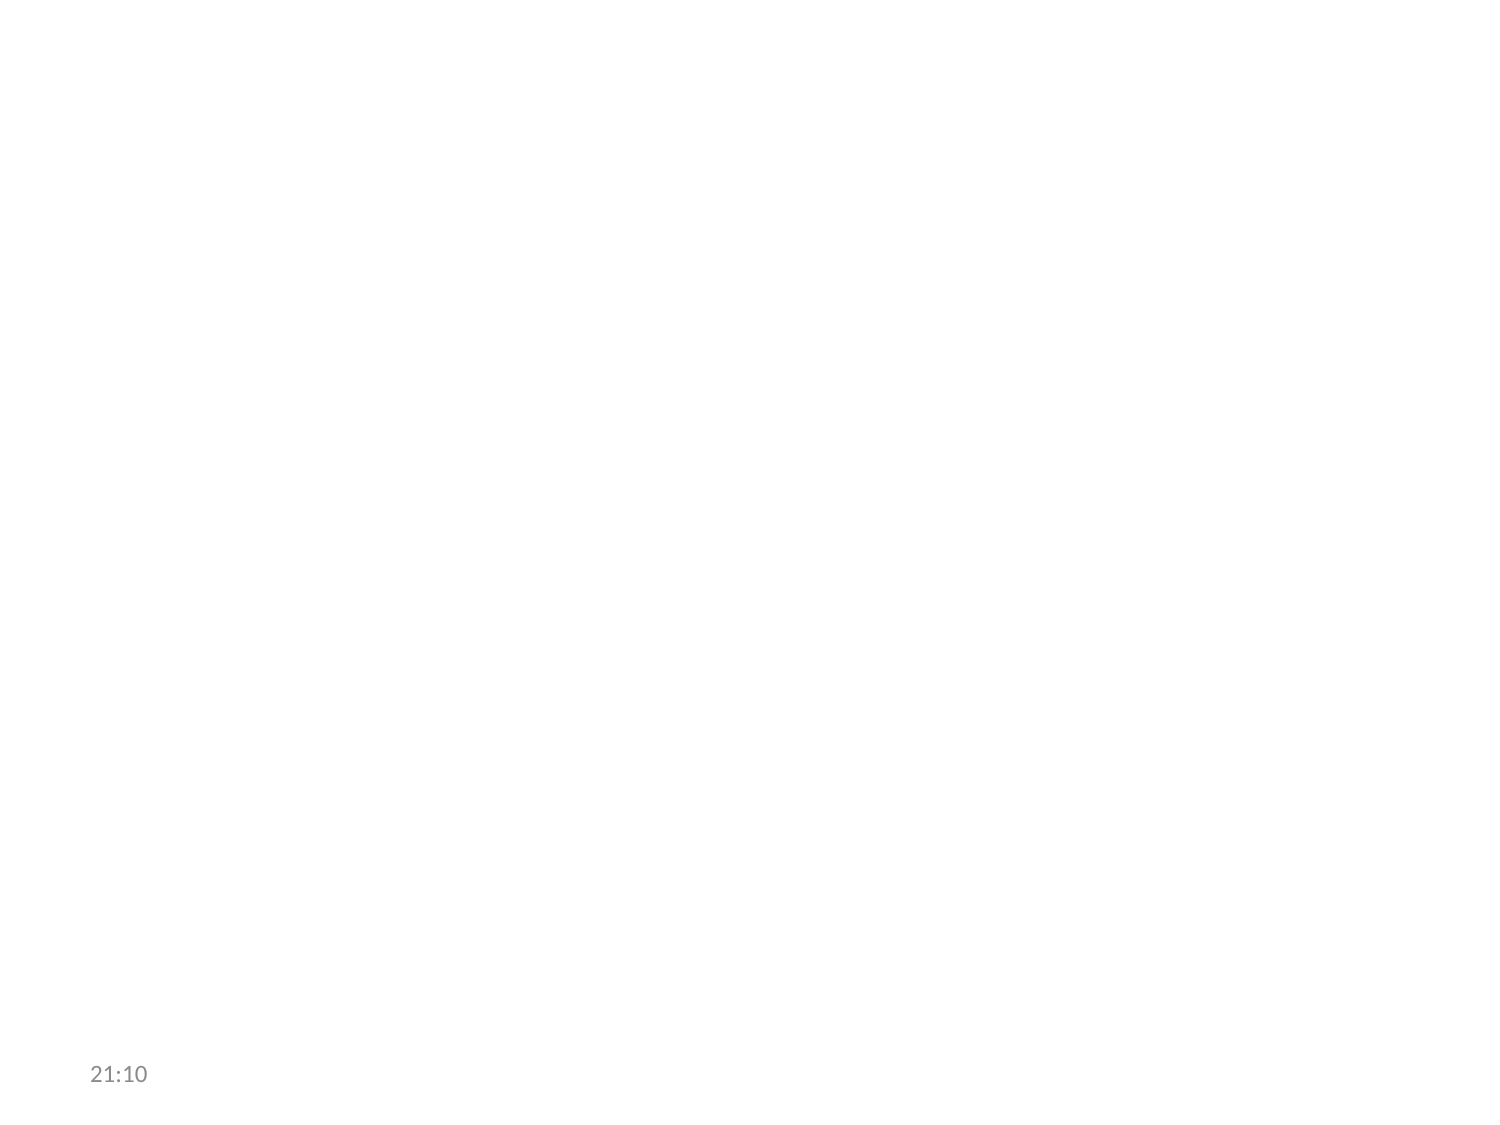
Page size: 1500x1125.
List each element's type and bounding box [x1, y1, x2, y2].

slide_number [75, 1042, 425, 1103]
